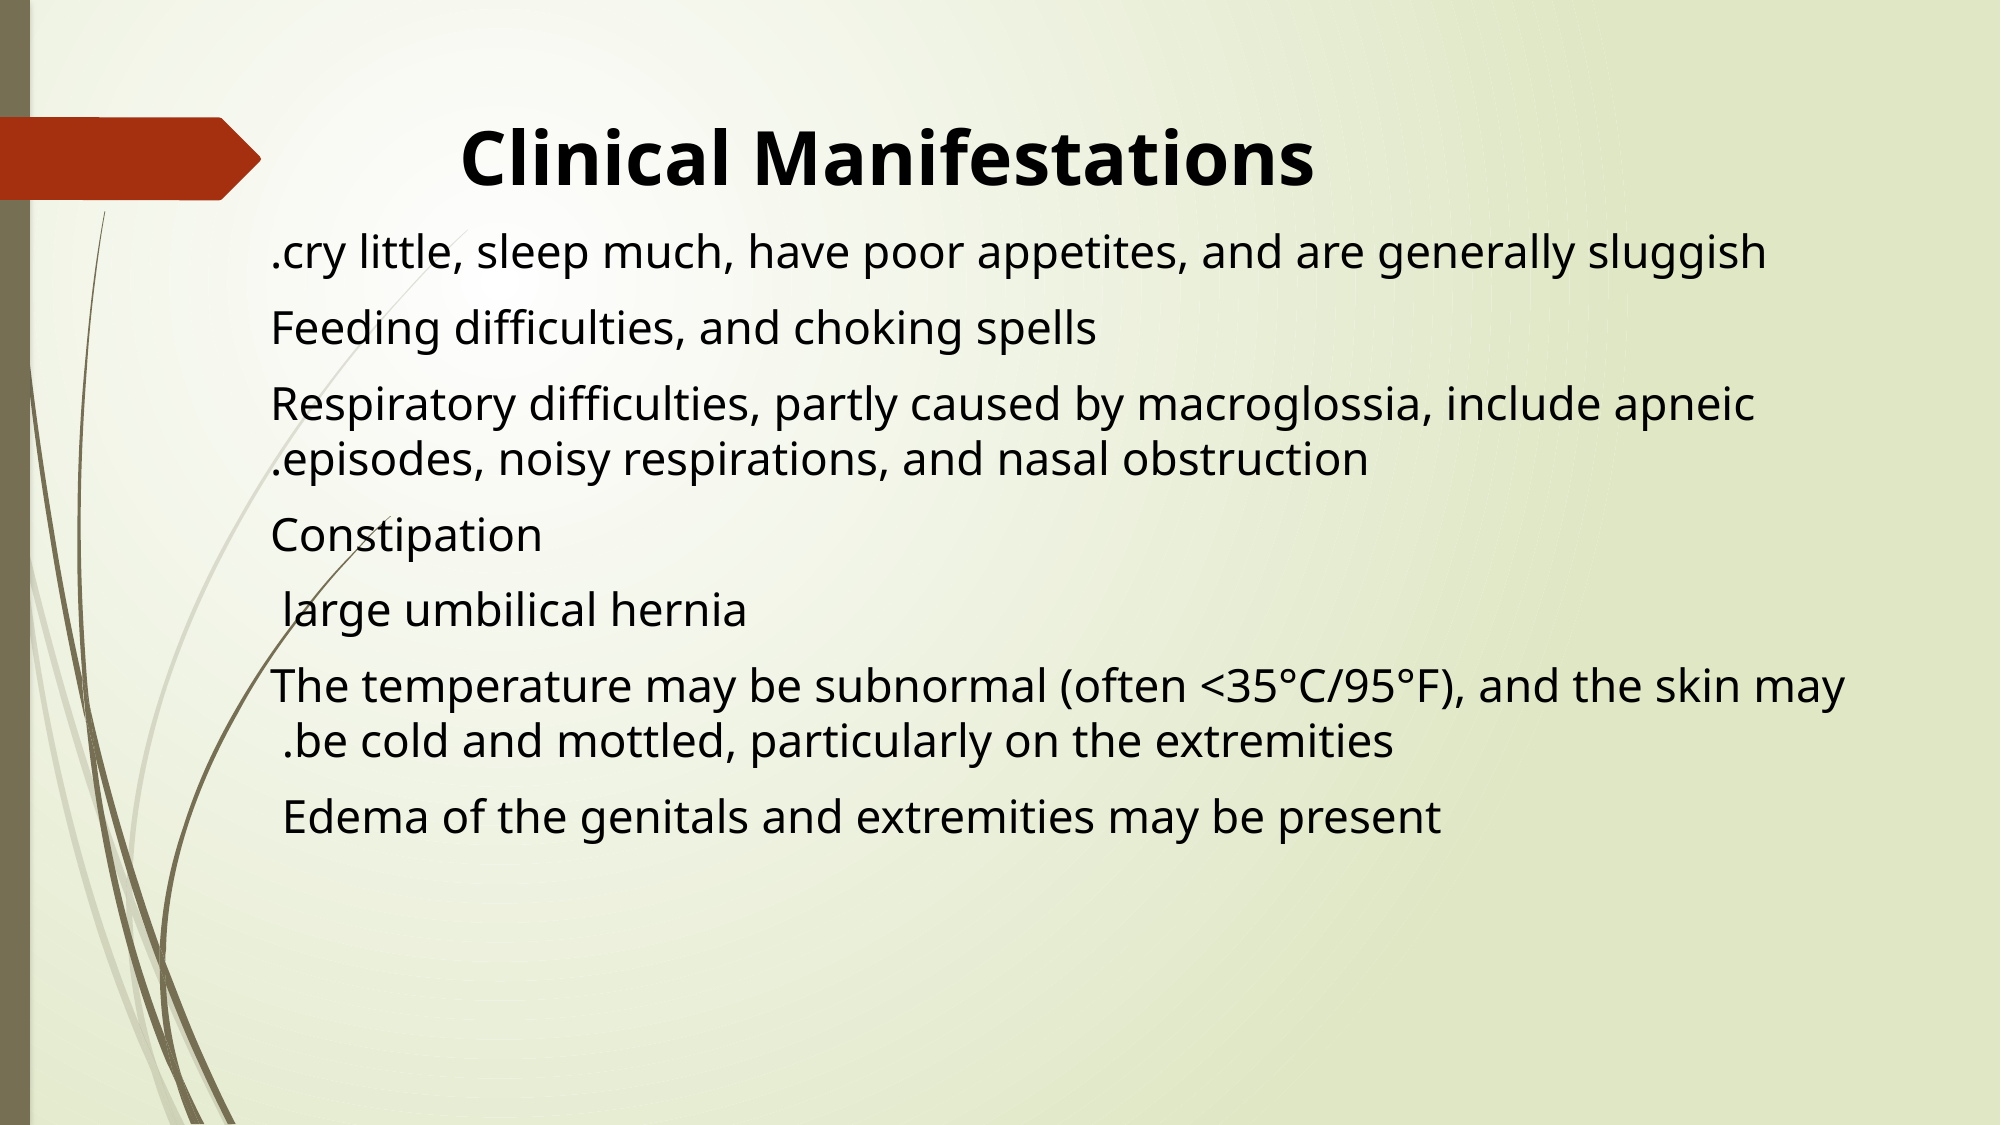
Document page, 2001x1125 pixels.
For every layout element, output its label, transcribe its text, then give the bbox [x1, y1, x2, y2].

list cry little, sleep much, have poor appetites, and are generally sluggish. Feeding difficulties, and choking spells Respiratory difficulties, partly caused by macroglossia, include apneic episodes, noisy respirations, and nasal obstruction. Constipation large umbilical hernia The temperature may be subnormal (often <35°C/95°F), and the skin may be cold and mottled, particularly on the extremities. Edema of the genitals and extremities may be present [254, 215, 1888, 1092]
title Clinical Manifestations [425, 102, 1888, 215]
